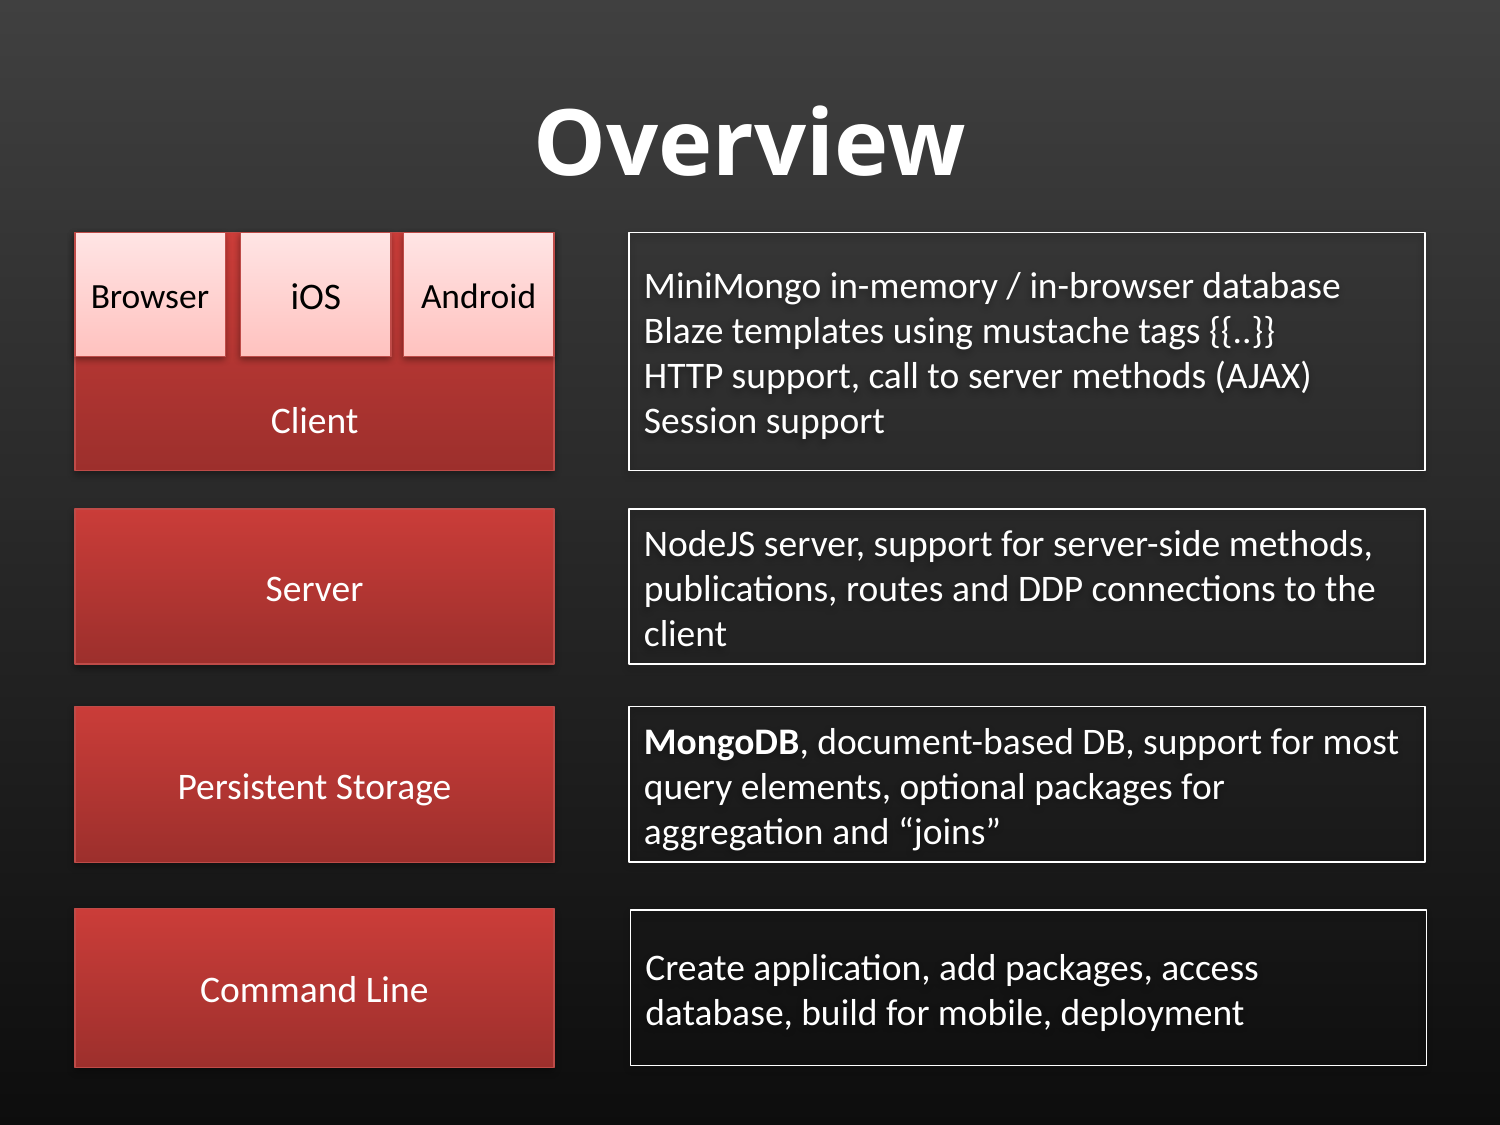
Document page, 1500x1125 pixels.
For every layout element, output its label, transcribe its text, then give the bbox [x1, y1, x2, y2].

text_box Android [403, 232, 555, 357]
text_box Server [74, 508, 555, 665]
text_box iOS [240, 232, 392, 357]
text_box Create application, add packages, access database, build for mobile, deployment [630, 909, 1427, 1066]
title Overview [75, 45, 1425, 233]
text_box Browser [74, 232, 226, 357]
text_box MiniMongo in-memory / in-browser database Blaze templates using mustache tags {{..}} HTTP support, call to server methods (AJAX) Session support [628, 232, 1426, 471]
text_box NodeJS server, support for server-side methods, publications, routes and DDP connections to the client [628, 508, 1426, 665]
text_box Client [74, 232, 555, 471]
text_box Persistent Storage [74, 706, 555, 863]
text_box MongoDB, document-based DB, support for most query elements, optional packages for aggregation and “joins” [628, 706, 1426, 863]
text_box Command Line [74, 908, 555, 1068]
